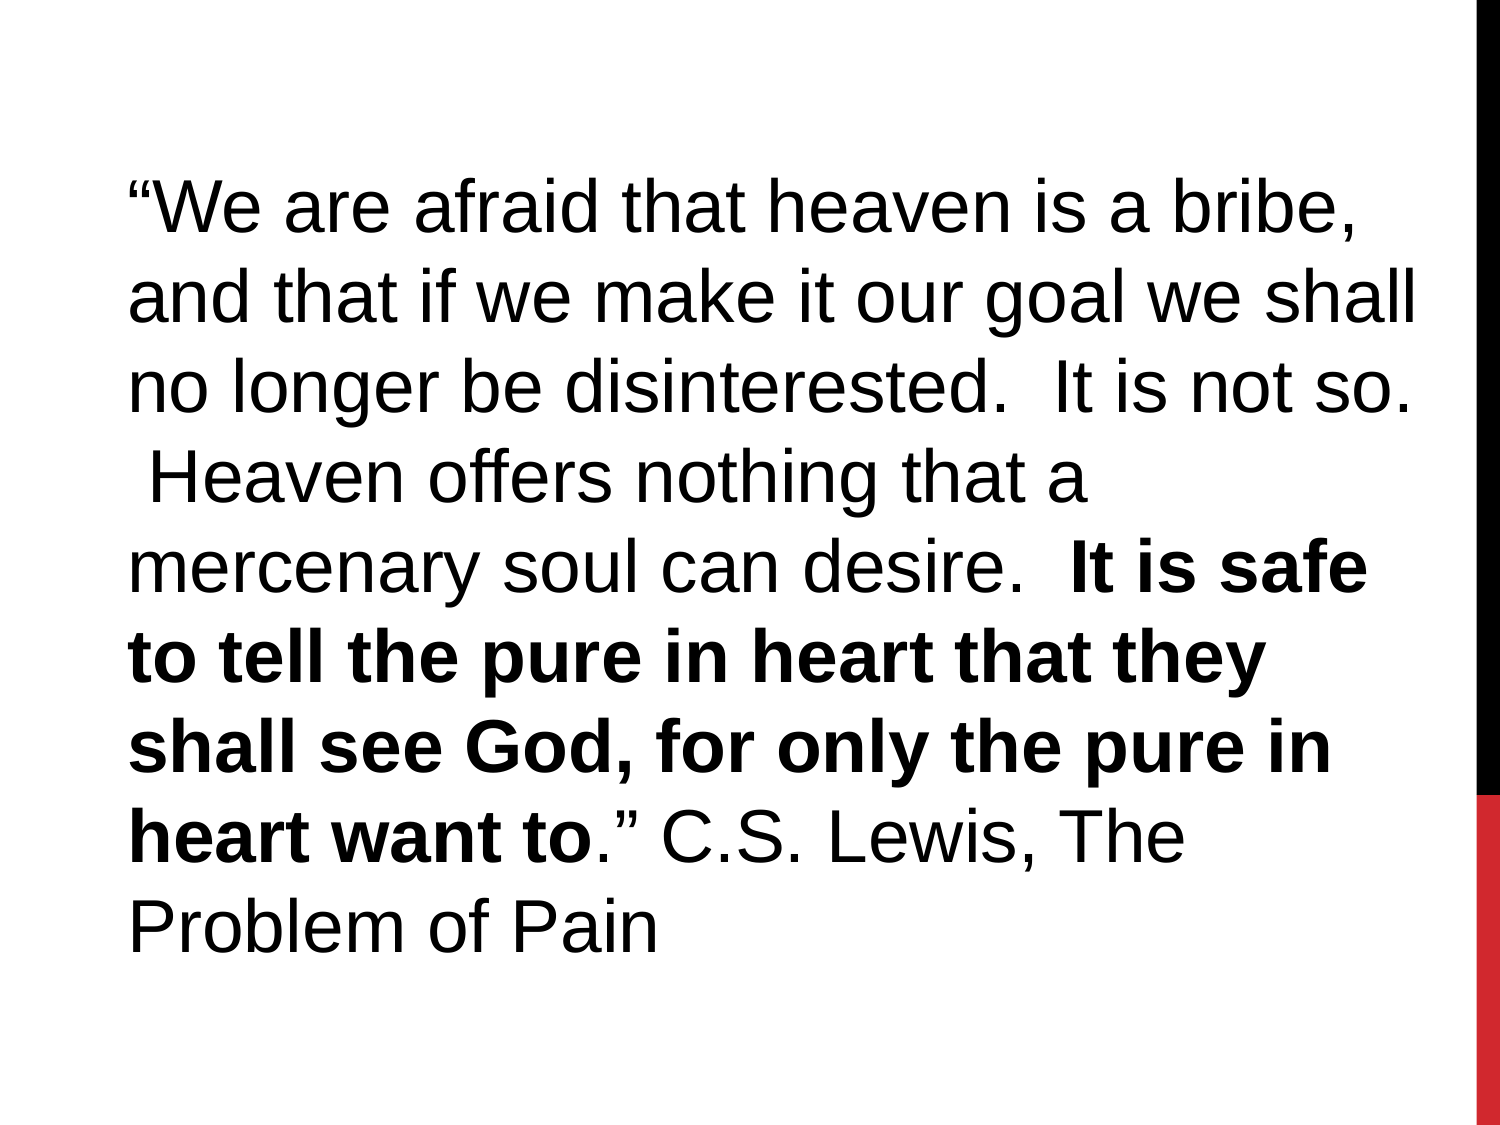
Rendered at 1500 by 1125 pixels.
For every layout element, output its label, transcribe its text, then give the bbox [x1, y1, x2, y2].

text_box “We are afraid that heaven is a bribe, and that if we make it our goal we shall no longer be disinterested. It is not so. Heaven offers nothing that a mercenary soul can desire. It is safe to tell the pure in heart that they shall see God, for only the pure in heart want to.” C.S. Lewis, The Problem of Pain [112, 149, 1450, 975]
